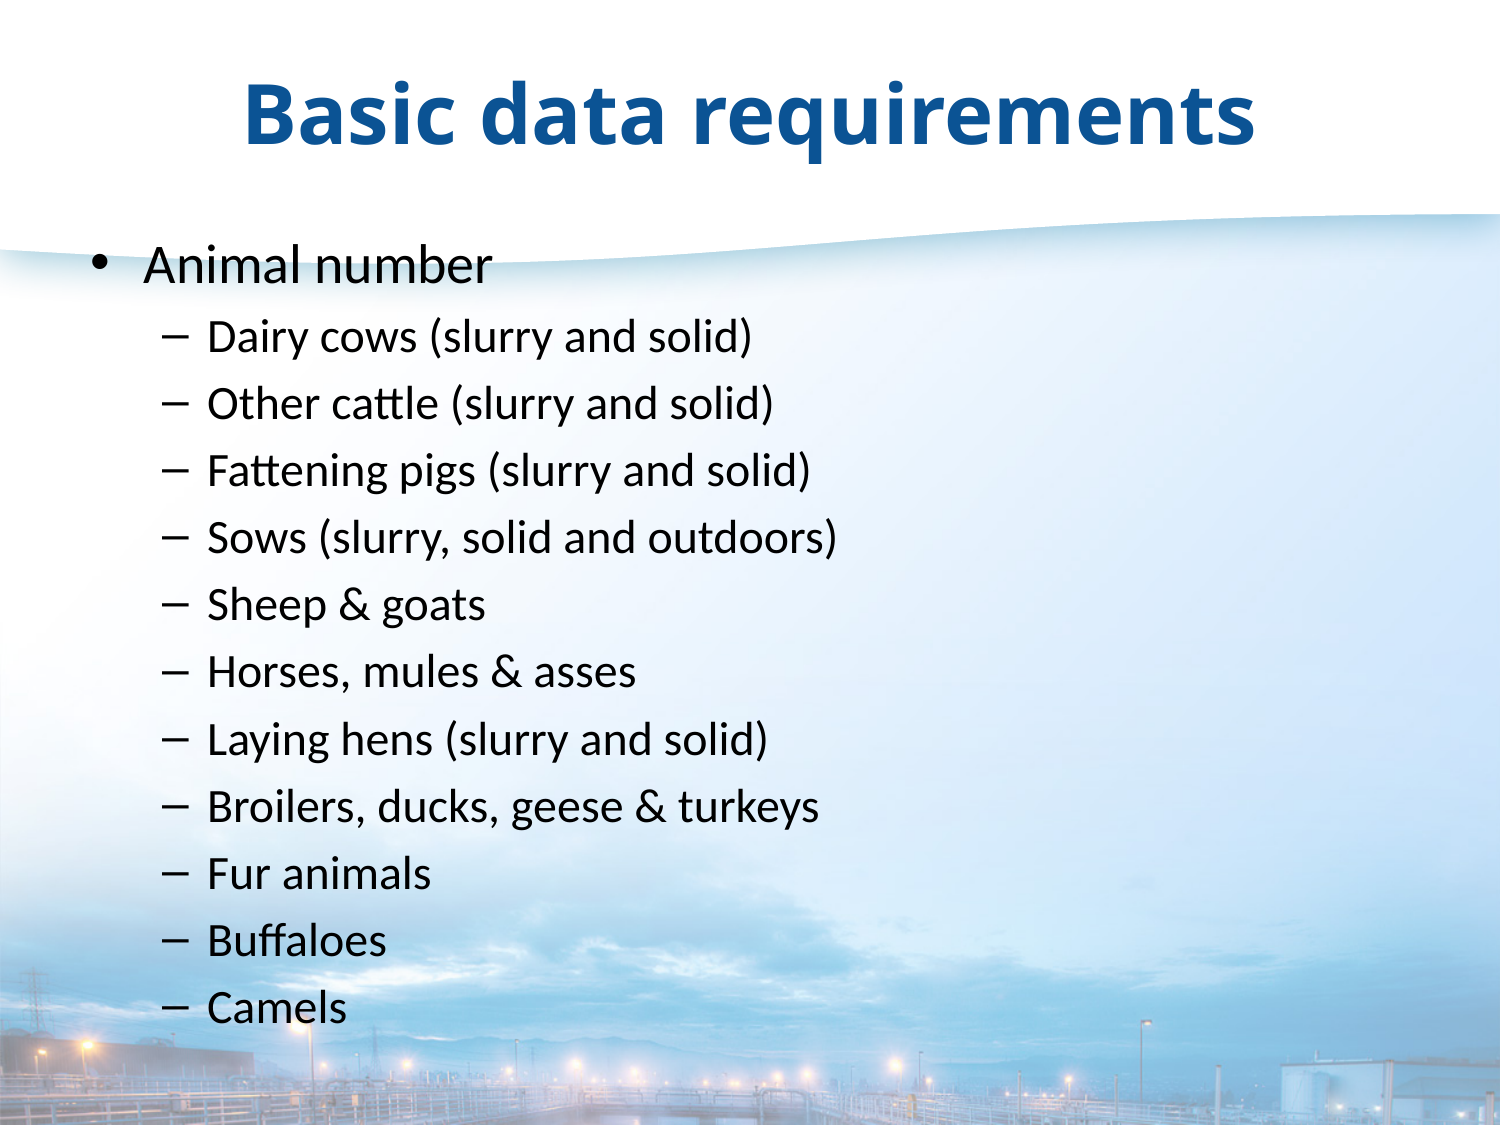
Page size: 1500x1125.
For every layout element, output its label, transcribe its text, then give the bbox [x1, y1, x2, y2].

title Basic data requirements [75, 45, 1425, 197]
list Animal number Dairy cows (slurry and solid) Other cattle (slurry and solid) Fattening pigs (slurry and solid) Sows (slurry, solid and outdoors) Sheep & goats Horses, mules & asses Laying hens (slurry and solid) Broilers, ducks, geese & turkeys Fur animals Buffaloes Camels [75, 219, 1425, 1047]
picture [0, 215, 1500, 1125]
